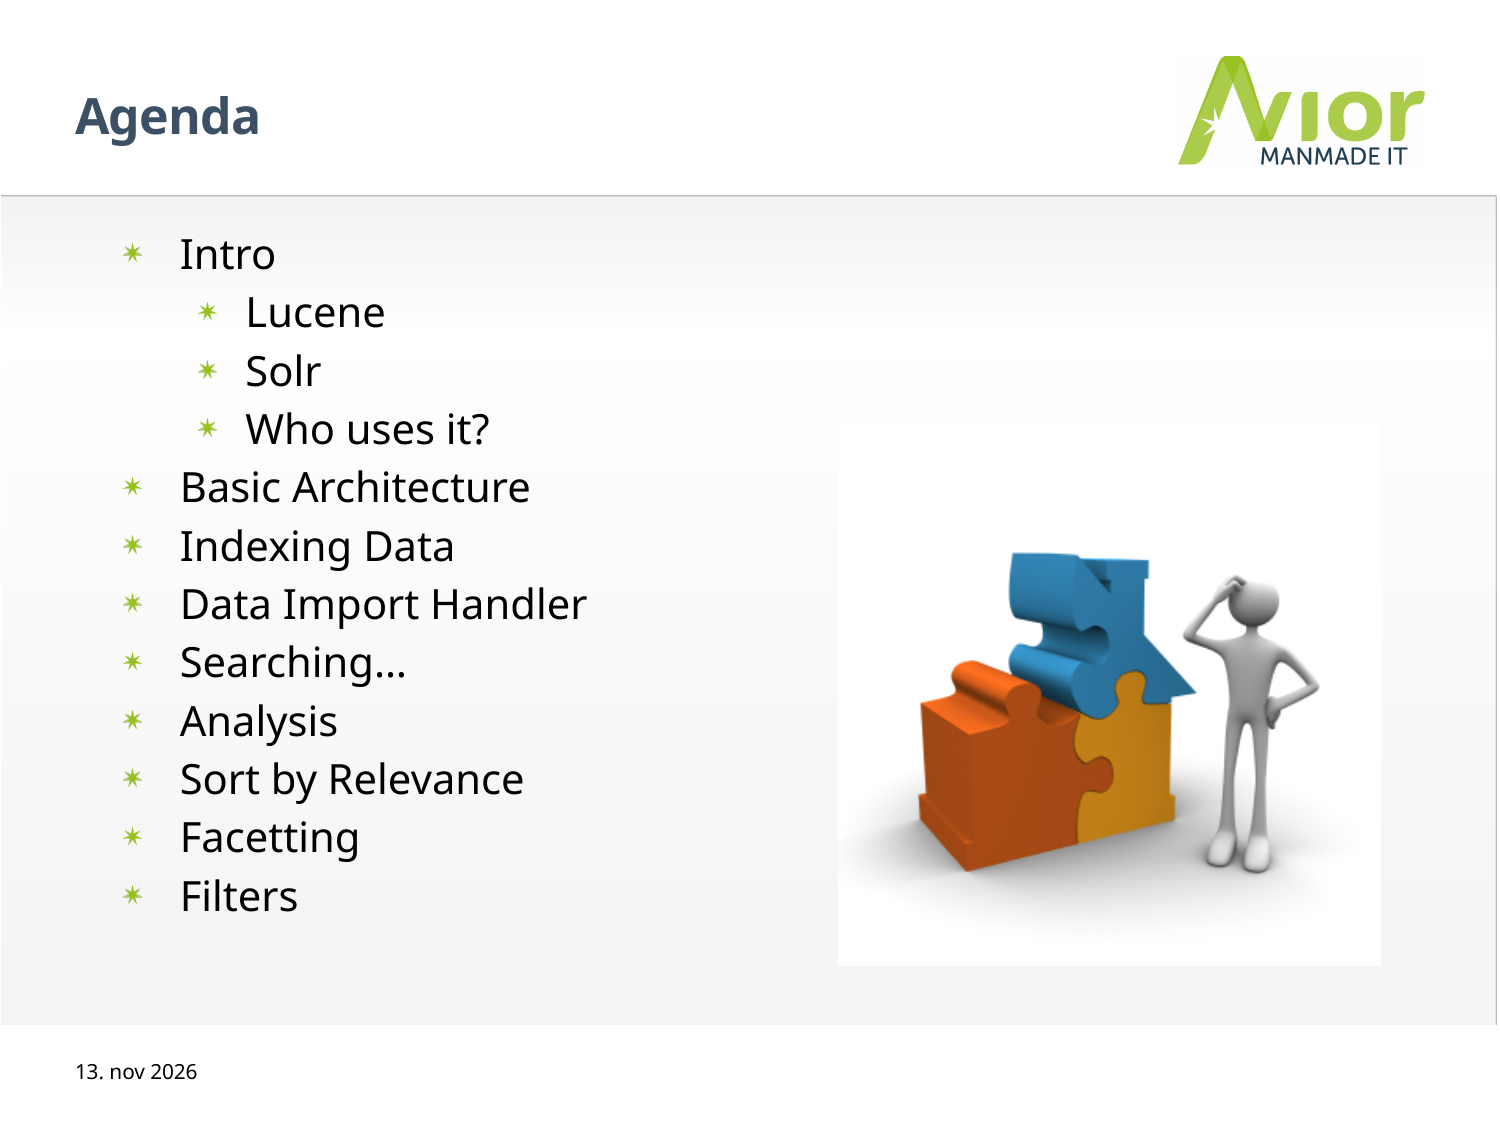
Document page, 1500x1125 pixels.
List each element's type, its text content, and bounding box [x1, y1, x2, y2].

picture [1, 194, 1499, 1025]
slide_number 11-May-12 [75, 1042, 355, 1103]
list Intro Lucene Solr Who uses it? Basic Architecture Indexing Data Data Import Handler Searching… Analysis Sort by Relevance Facetting Filters [123, 227, 1425, 996]
picture [1178, 56, 1425, 165]
title Agenda [75, 45, 1142, 184]
